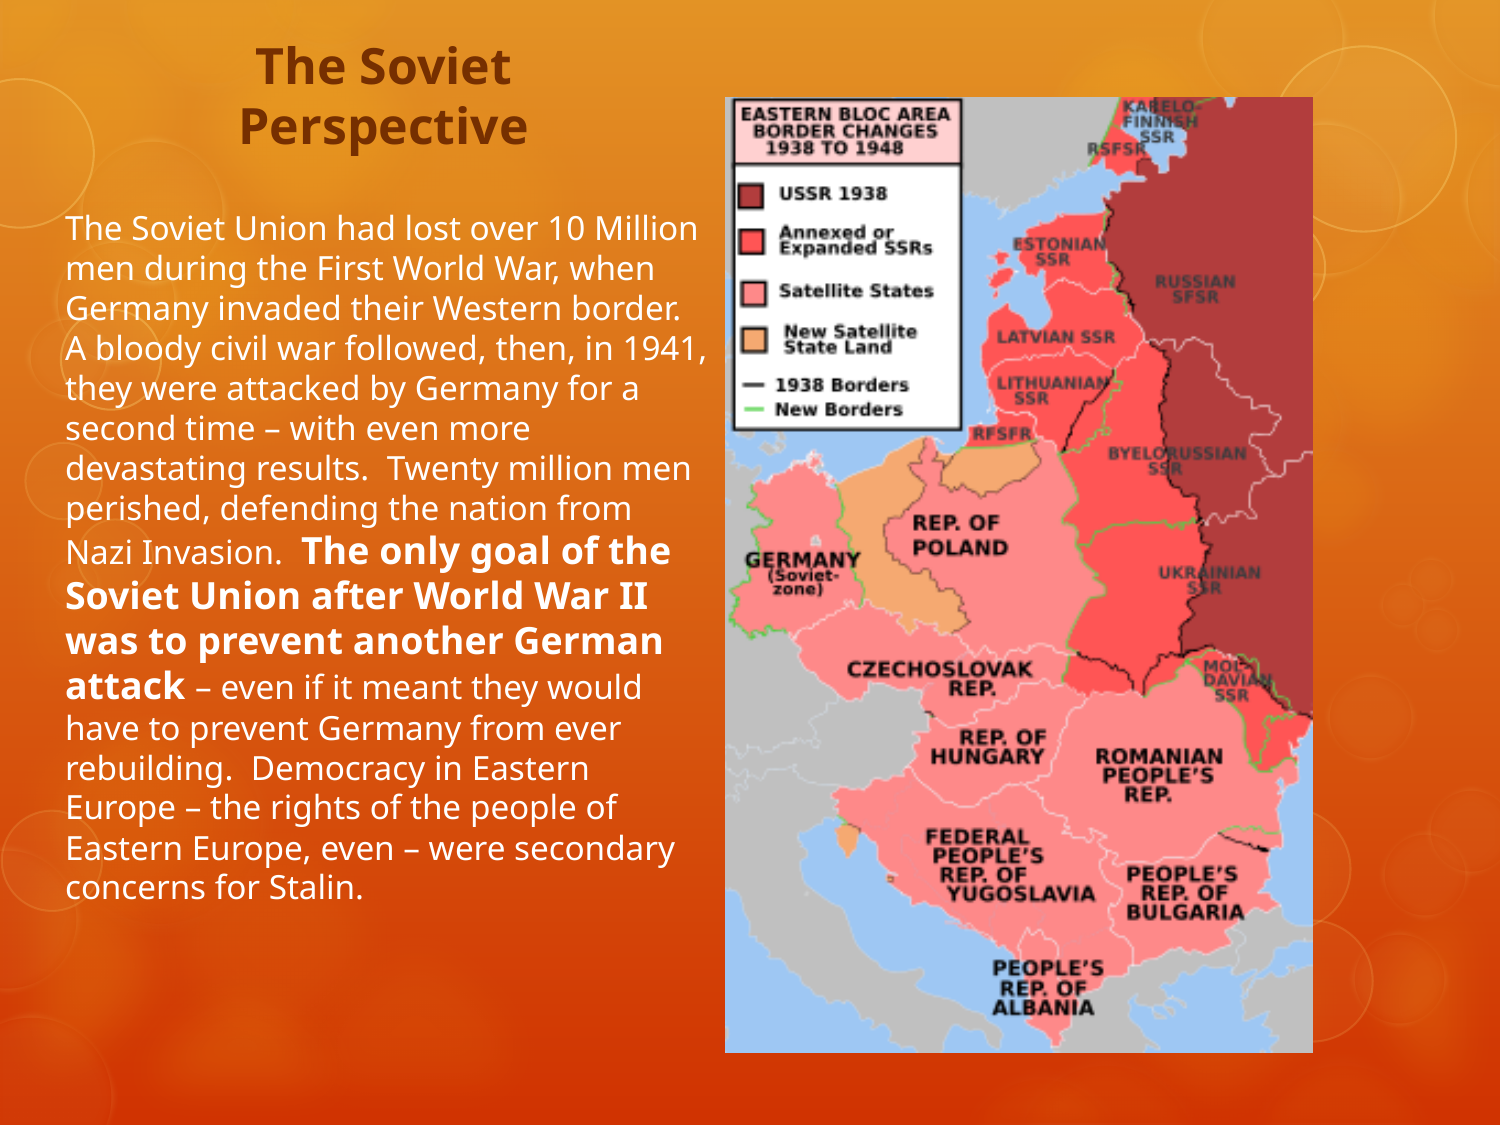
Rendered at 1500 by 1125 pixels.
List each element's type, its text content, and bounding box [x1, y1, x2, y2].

title The Soviet Perspective [165, 73, 603, 163]
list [724, 97, 1313, 1054]
list The Soviet Union had lost over 10 Million men during the First World War, when Germany invaded their Western border. A bloody civil war followed, then, in 1941, they were attacked by Germany for a second time – with even more devastating results. Twenty million men perished, defending the nation from Nazi Invasion. The only goal of the Soviet Union after World War II was to prevent another German attack – even if it meant they would have to prevent Germany from ever rebuilding. Democracy in Eastern Europe – the rights of the people of Eastern Europe, even – were secondary concerns for Stalin. [50, 200, 718, 962]
